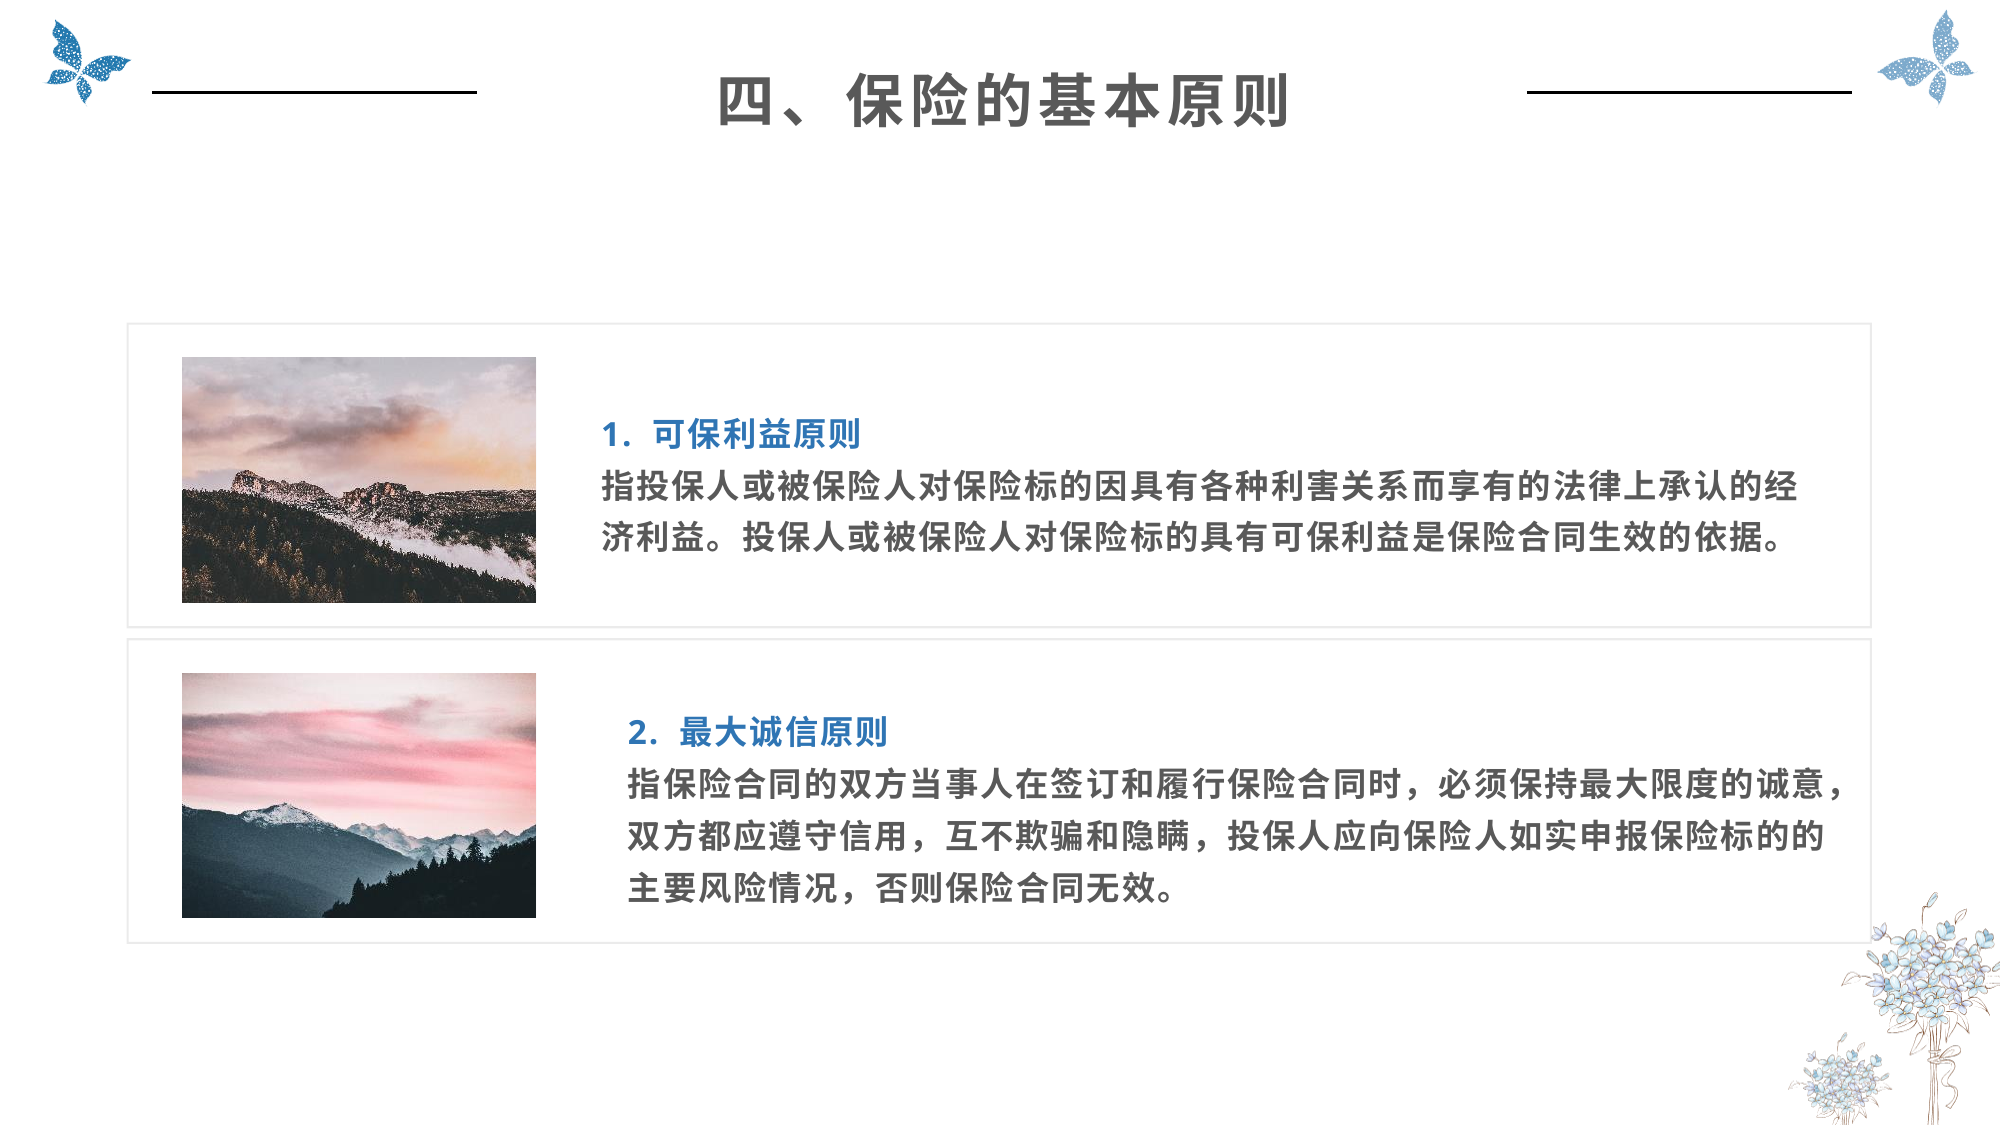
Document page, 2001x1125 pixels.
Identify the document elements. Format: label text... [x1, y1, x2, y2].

text_box 1. 可保利益原则 指投保人或被保险人对保险标的因具有各种利害关系而享有的法律上承认的经 济利益。投保人或被保险人对保险标的具有可保利益是保险合同生效的依据。 [586, 393, 1825, 564]
text_box [127, 323, 1872, 628]
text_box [151, 55, 1852, 142]
text_box [127, 638, 1872, 944]
text_box 2. 最大诚信原则 指保险合同的双方当事人在签订和履行保险合同时，必须保持最大限度的诚意， 双方都应遵守信用，互不欺骗和隐瞒，投保人应向保险人如实申报保险标的的主要风险情况，否则保险合同无效。 [613, 692, 1852, 915]
picture [1788, 892, 2000, 1125]
picture [181, 357, 537, 603]
picture [181, 673, 537, 918]
